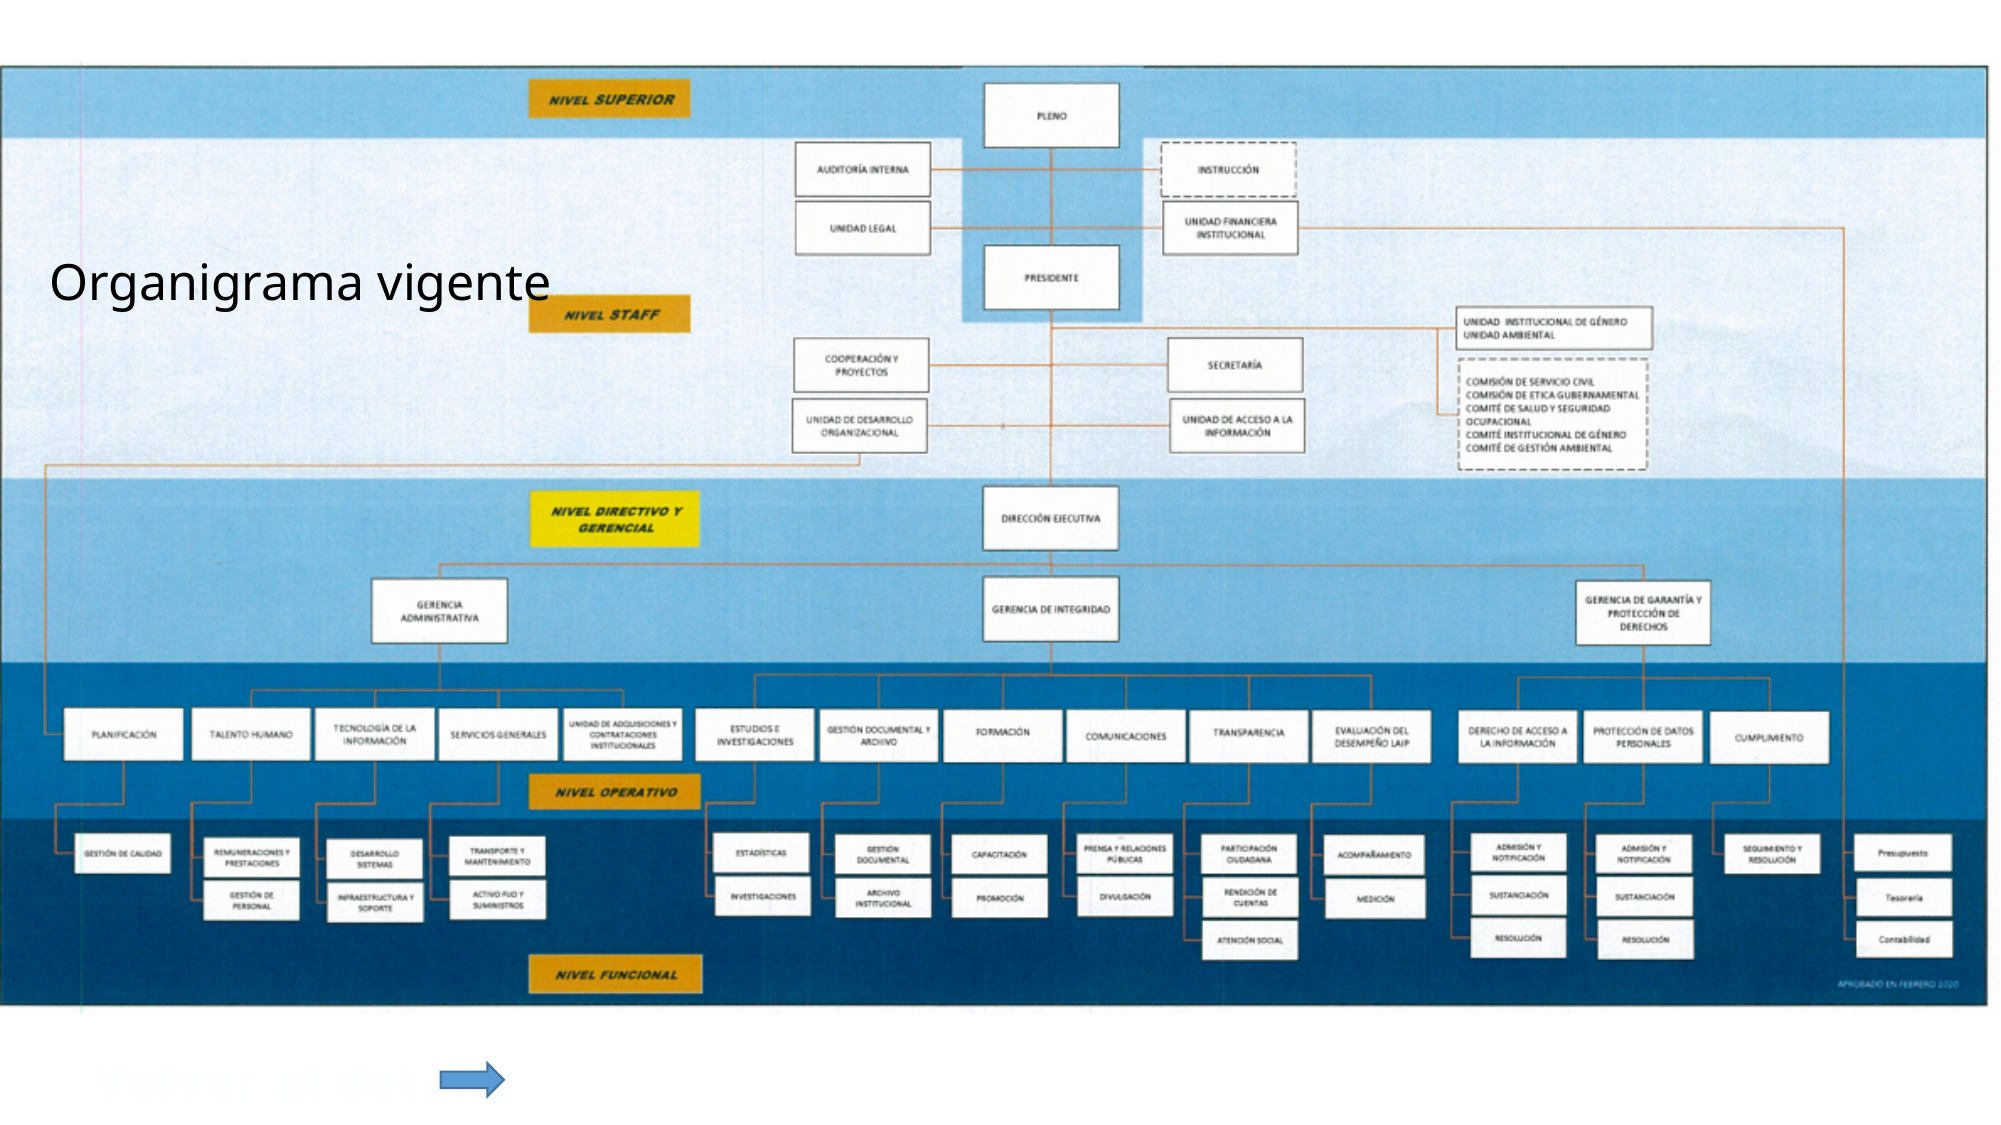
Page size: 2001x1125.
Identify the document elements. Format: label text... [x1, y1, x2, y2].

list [0, 61, 2000, 1014]
text_box Volver al detalle [80, 1038, 1695, 1122]
text_box [439, 1060, 506, 1099]
